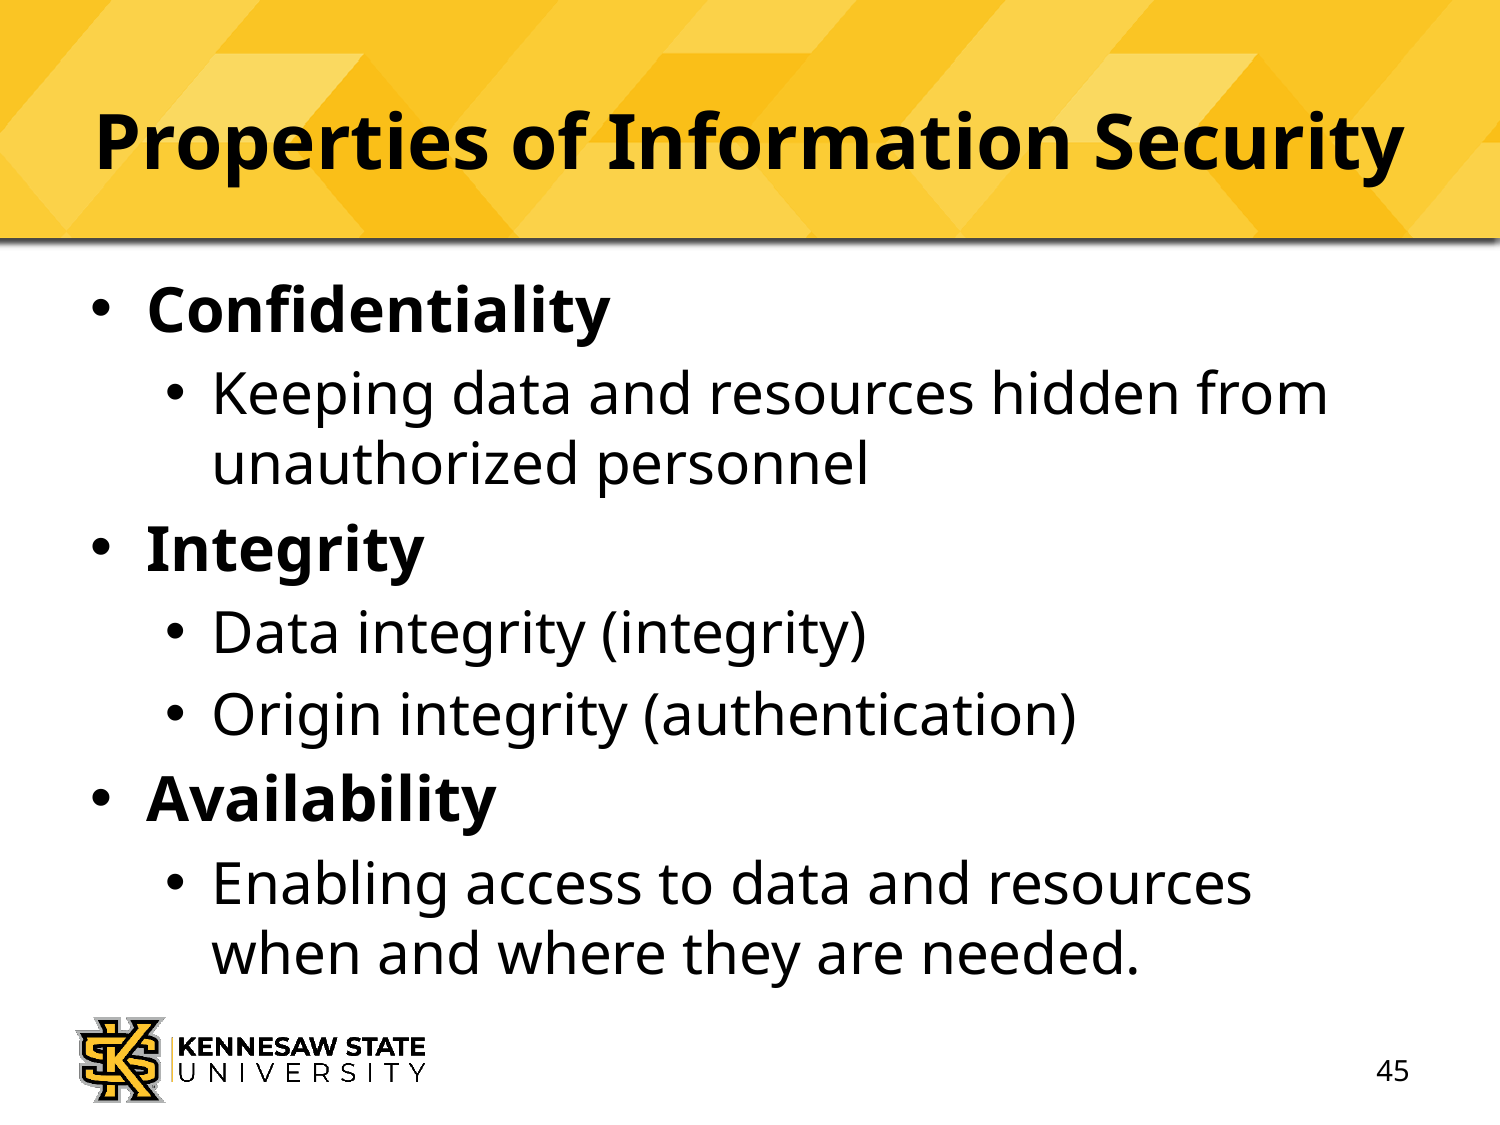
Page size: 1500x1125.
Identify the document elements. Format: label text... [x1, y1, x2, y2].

picture [0, 0, 1500, 251]
slide_number 45 [1074, 1042, 1425, 1103]
picture [75, 1017, 425, 1103]
list Confidentiality Keeping data and resources hidden from unauthorized personnel Integrity Data integrity (integrity) Origin integrity (authentication) Availability Enabling access to data and resources when and where they are needed. [75, 262, 1425, 1005]
title Properties of Information Security [75, 45, 1425, 233]
